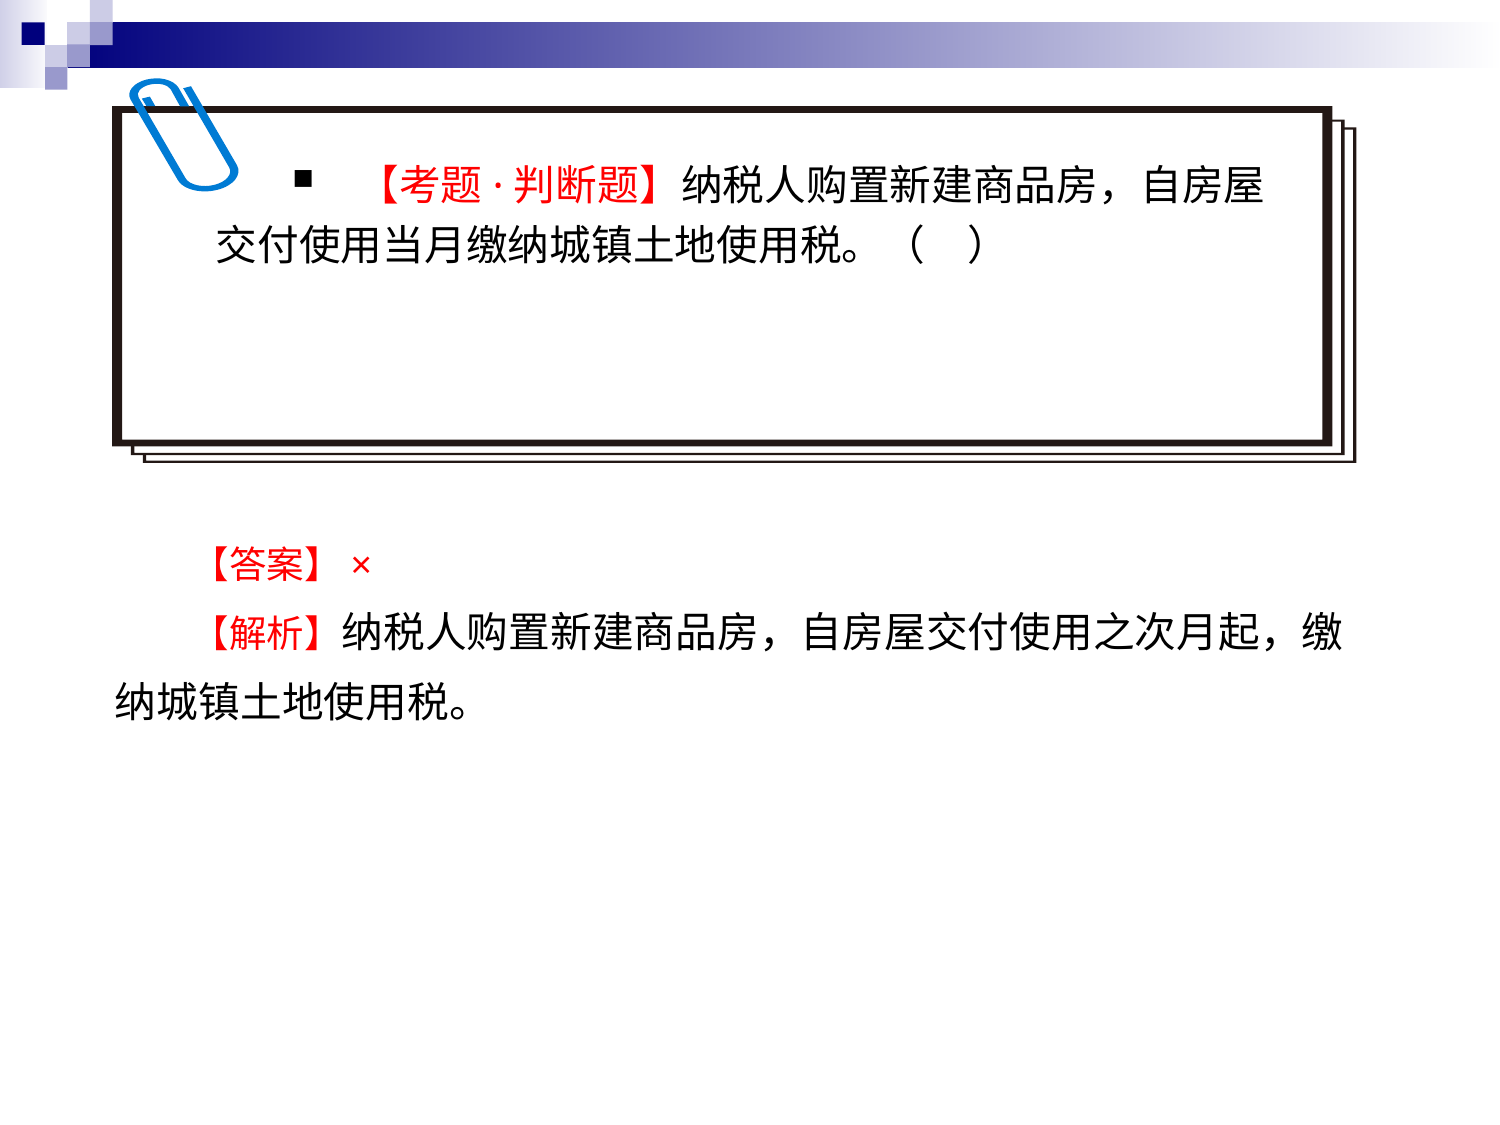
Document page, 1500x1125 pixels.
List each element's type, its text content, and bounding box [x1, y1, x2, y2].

text_box 【答案】× 【解析】纳税人购置新建商品房，自房屋交付使用之次月起，缴纳城镇土地使用税。 [100, 515, 1371, 900]
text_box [111, 78, 1359, 463]
